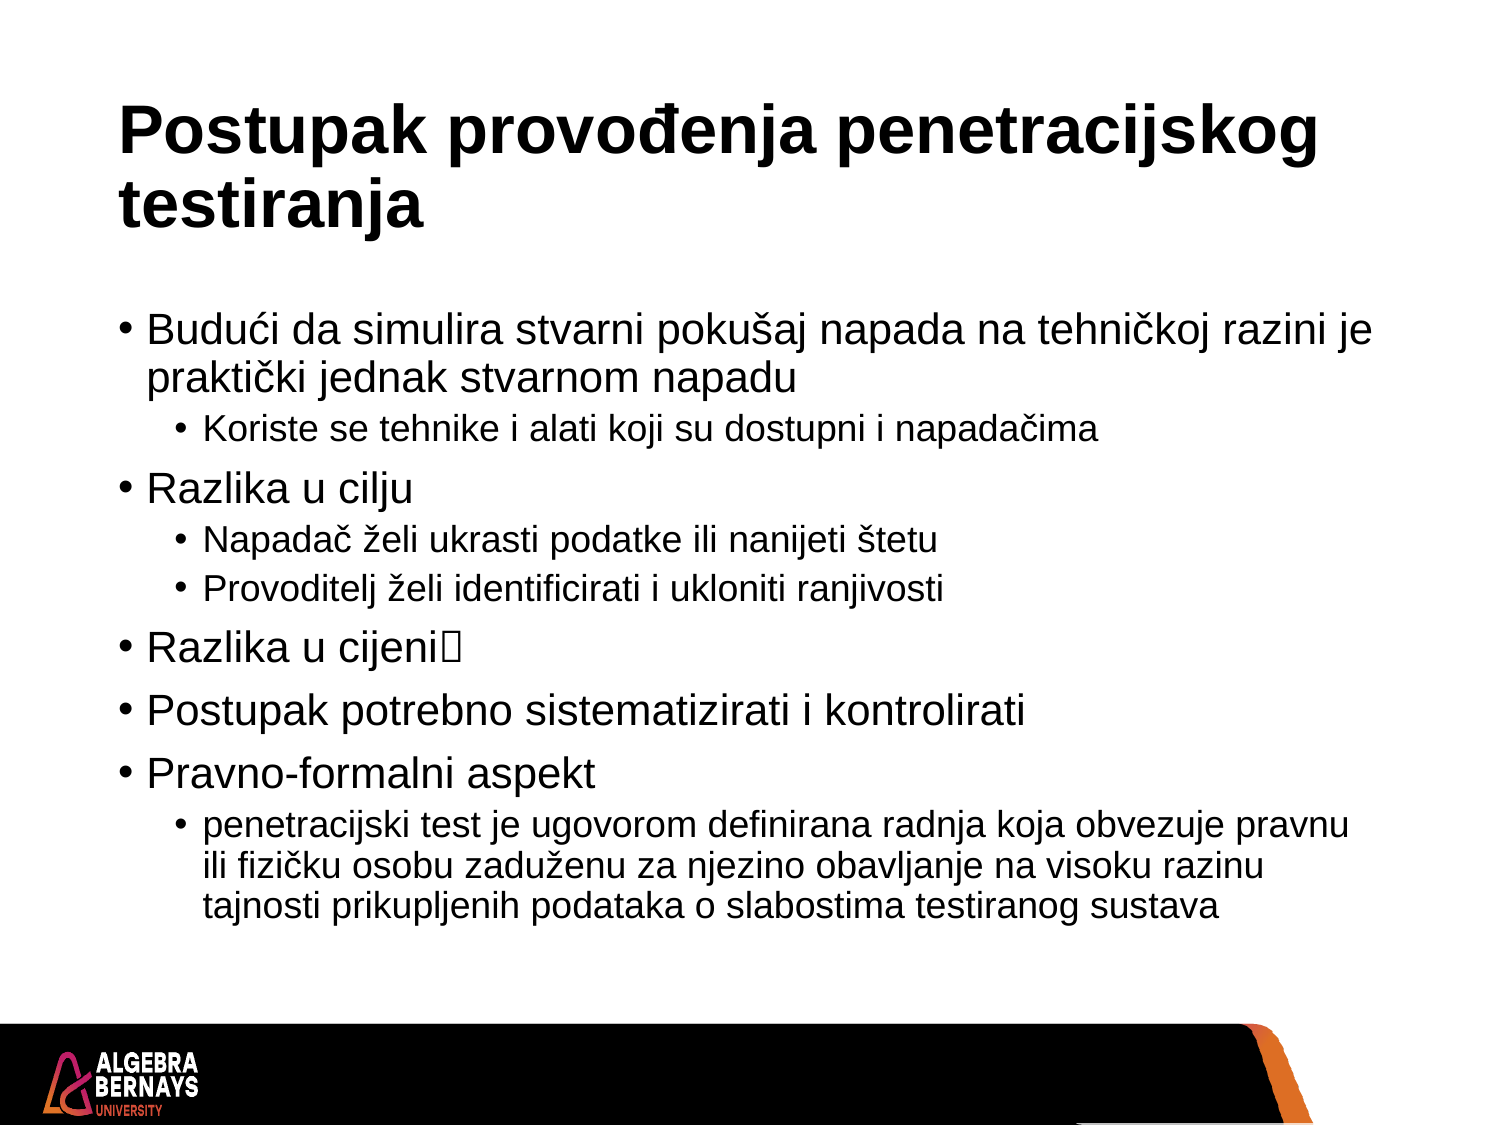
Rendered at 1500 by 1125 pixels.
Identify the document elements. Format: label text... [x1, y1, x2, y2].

title Postupak provođenja penetracijskog testiranja [103, 59, 1397, 278]
picture [0, 1023, 1468, 1125]
list Budući da simulira stvarni pokušaj napada na tehničkoj razini je praktički jednak stvarnom napadu Koriste se tehnike i alati koji su dostupni i napadačima Razlika u cilju Napadač želi ukrasti podatke ili nanijeti štetu Provoditelj želi identificirati i ukloniti ranjivosti Razlika u cijeni Postupak potrebno sistematizirati i kontrolirati Pravno-formalni aspekt penetracijski test je ugovorom definirana radnja koja obvezuje pravnu ili fizičku osobu zaduženu za njezino obavljanje na visoku razinu tajnosti prikupljenih podataka o slabostima testiranog sustava [103, 299, 1397, 1014]
